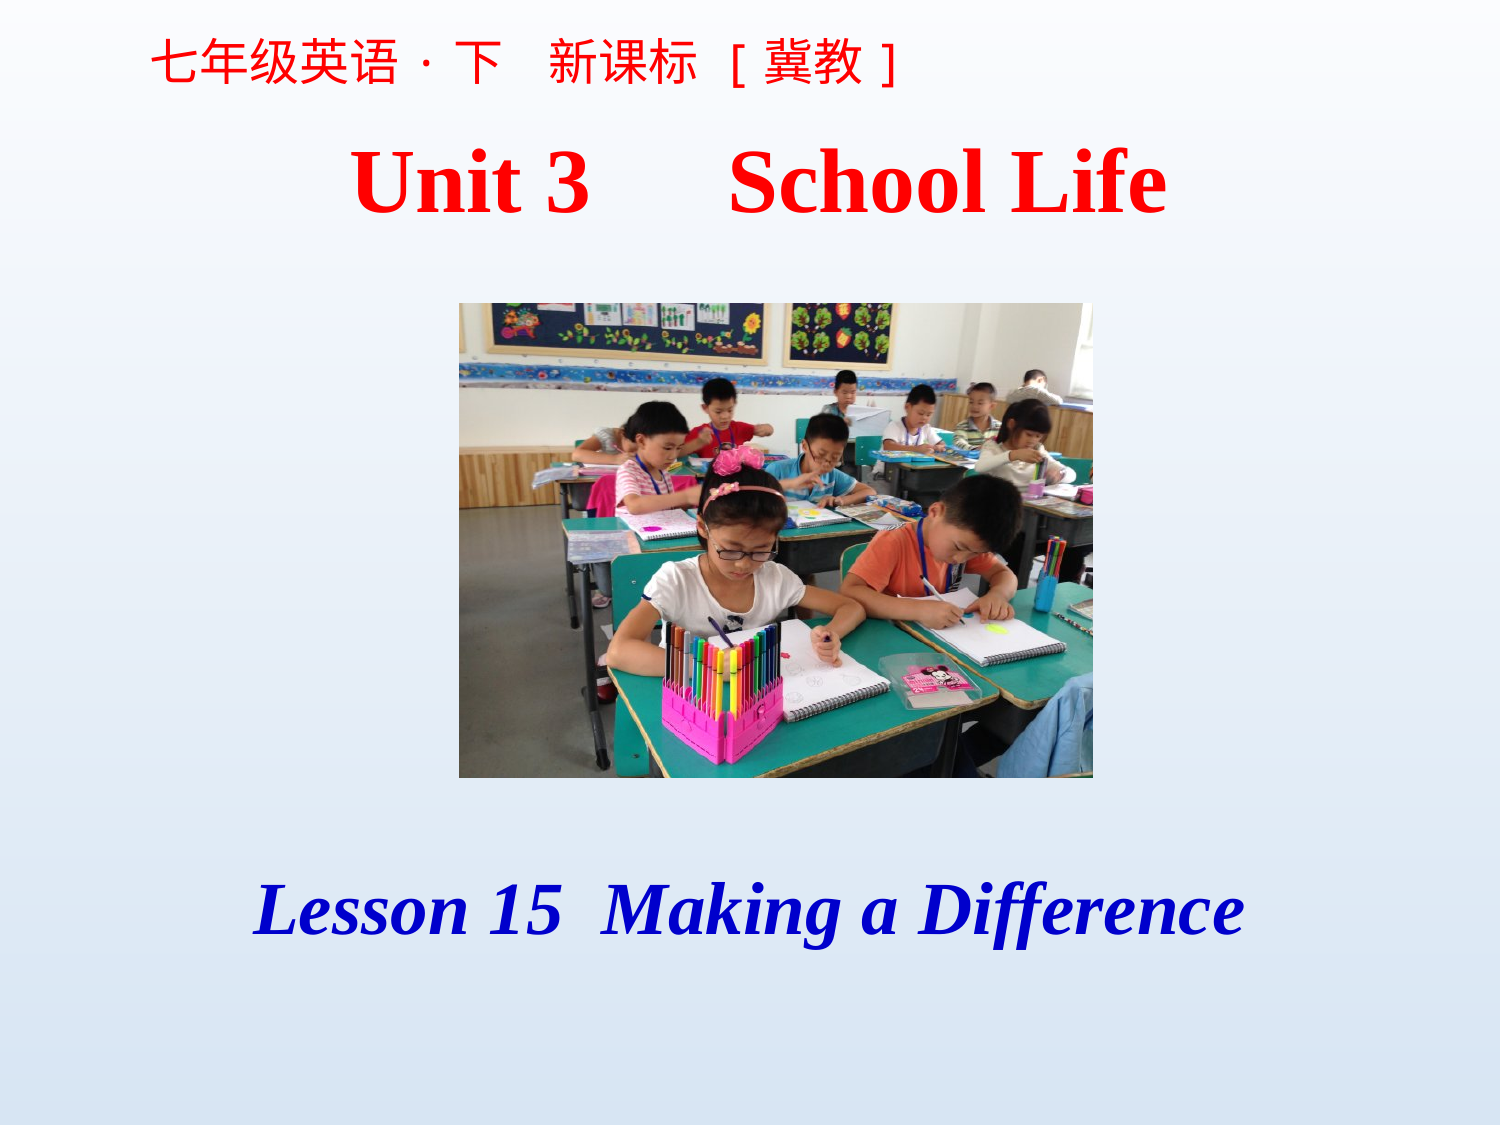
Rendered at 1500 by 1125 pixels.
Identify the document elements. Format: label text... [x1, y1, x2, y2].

text_box Unit 3 School Life [112, 113, 1406, 239]
text_box 七年级英语·下 新课标 [冀教] [0, 23, 1055, 99]
text_box Lesson 15 Making a Difference [3, 763, 1500, 957]
picture [459, 303, 1093, 779]
